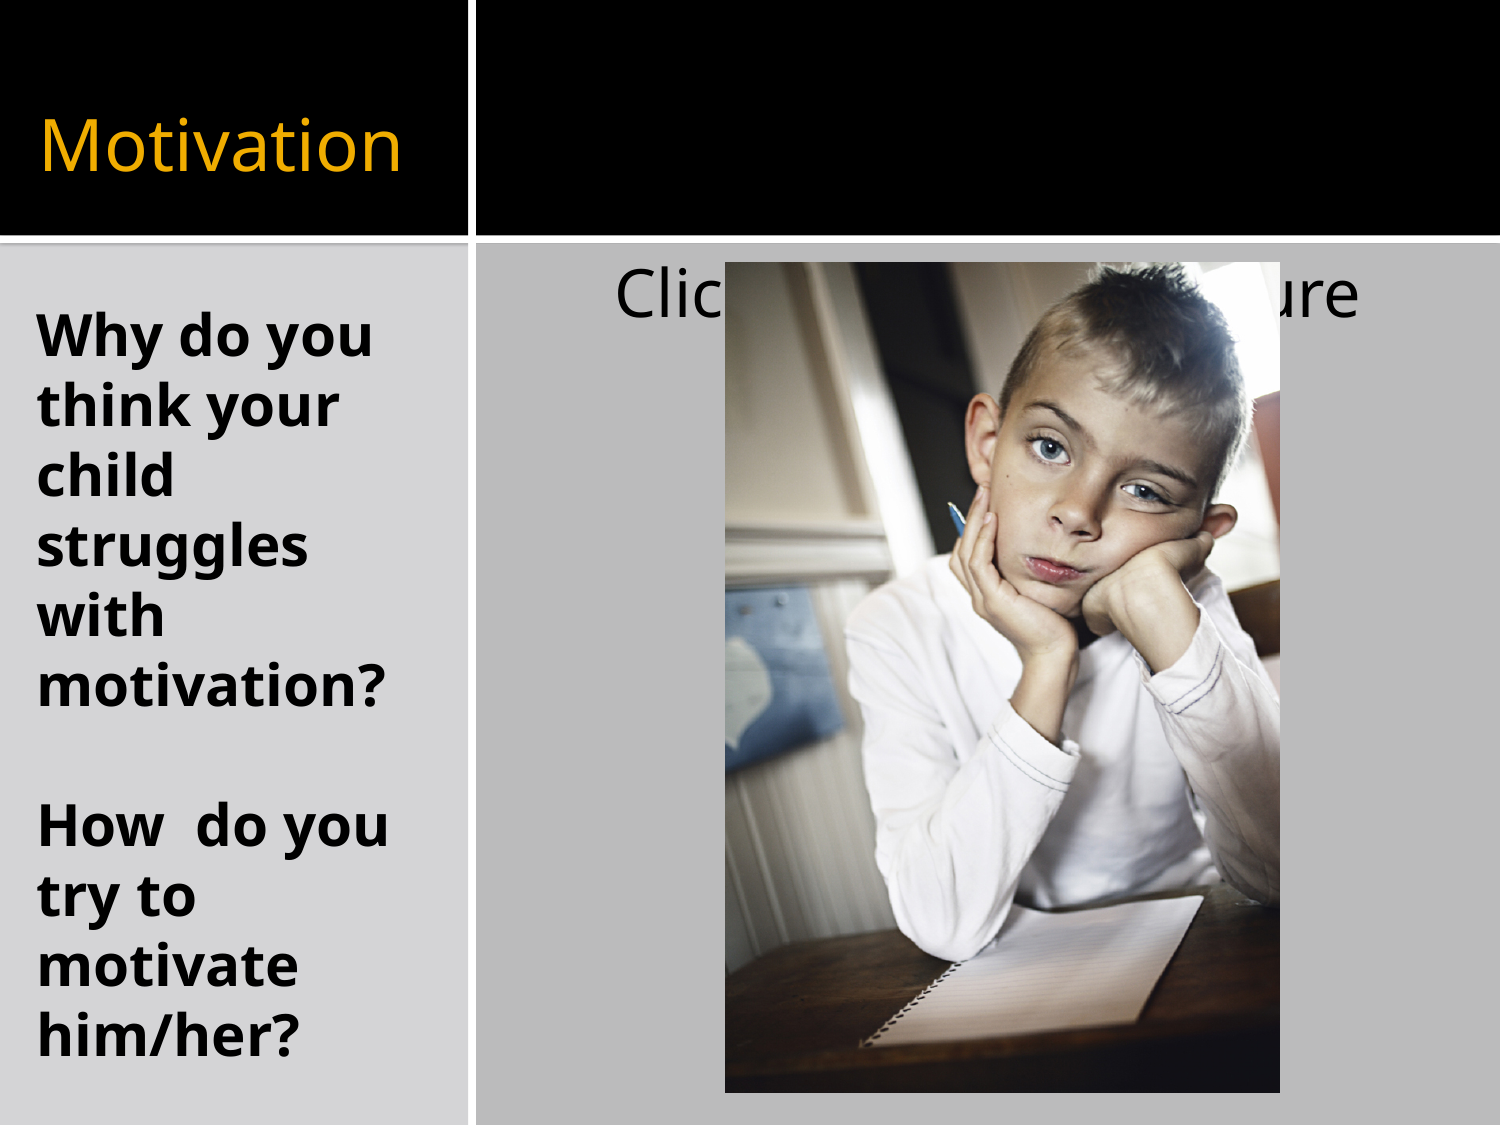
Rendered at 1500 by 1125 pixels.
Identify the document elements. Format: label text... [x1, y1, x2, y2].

title Motivation [26, 25, 442, 186]
list Why do you think your child struggles with motivation? How do you try to motivate him/her? Affinity Protocol [26, 283, 463, 1034]
picture [476, 243, 1500, 1125]
